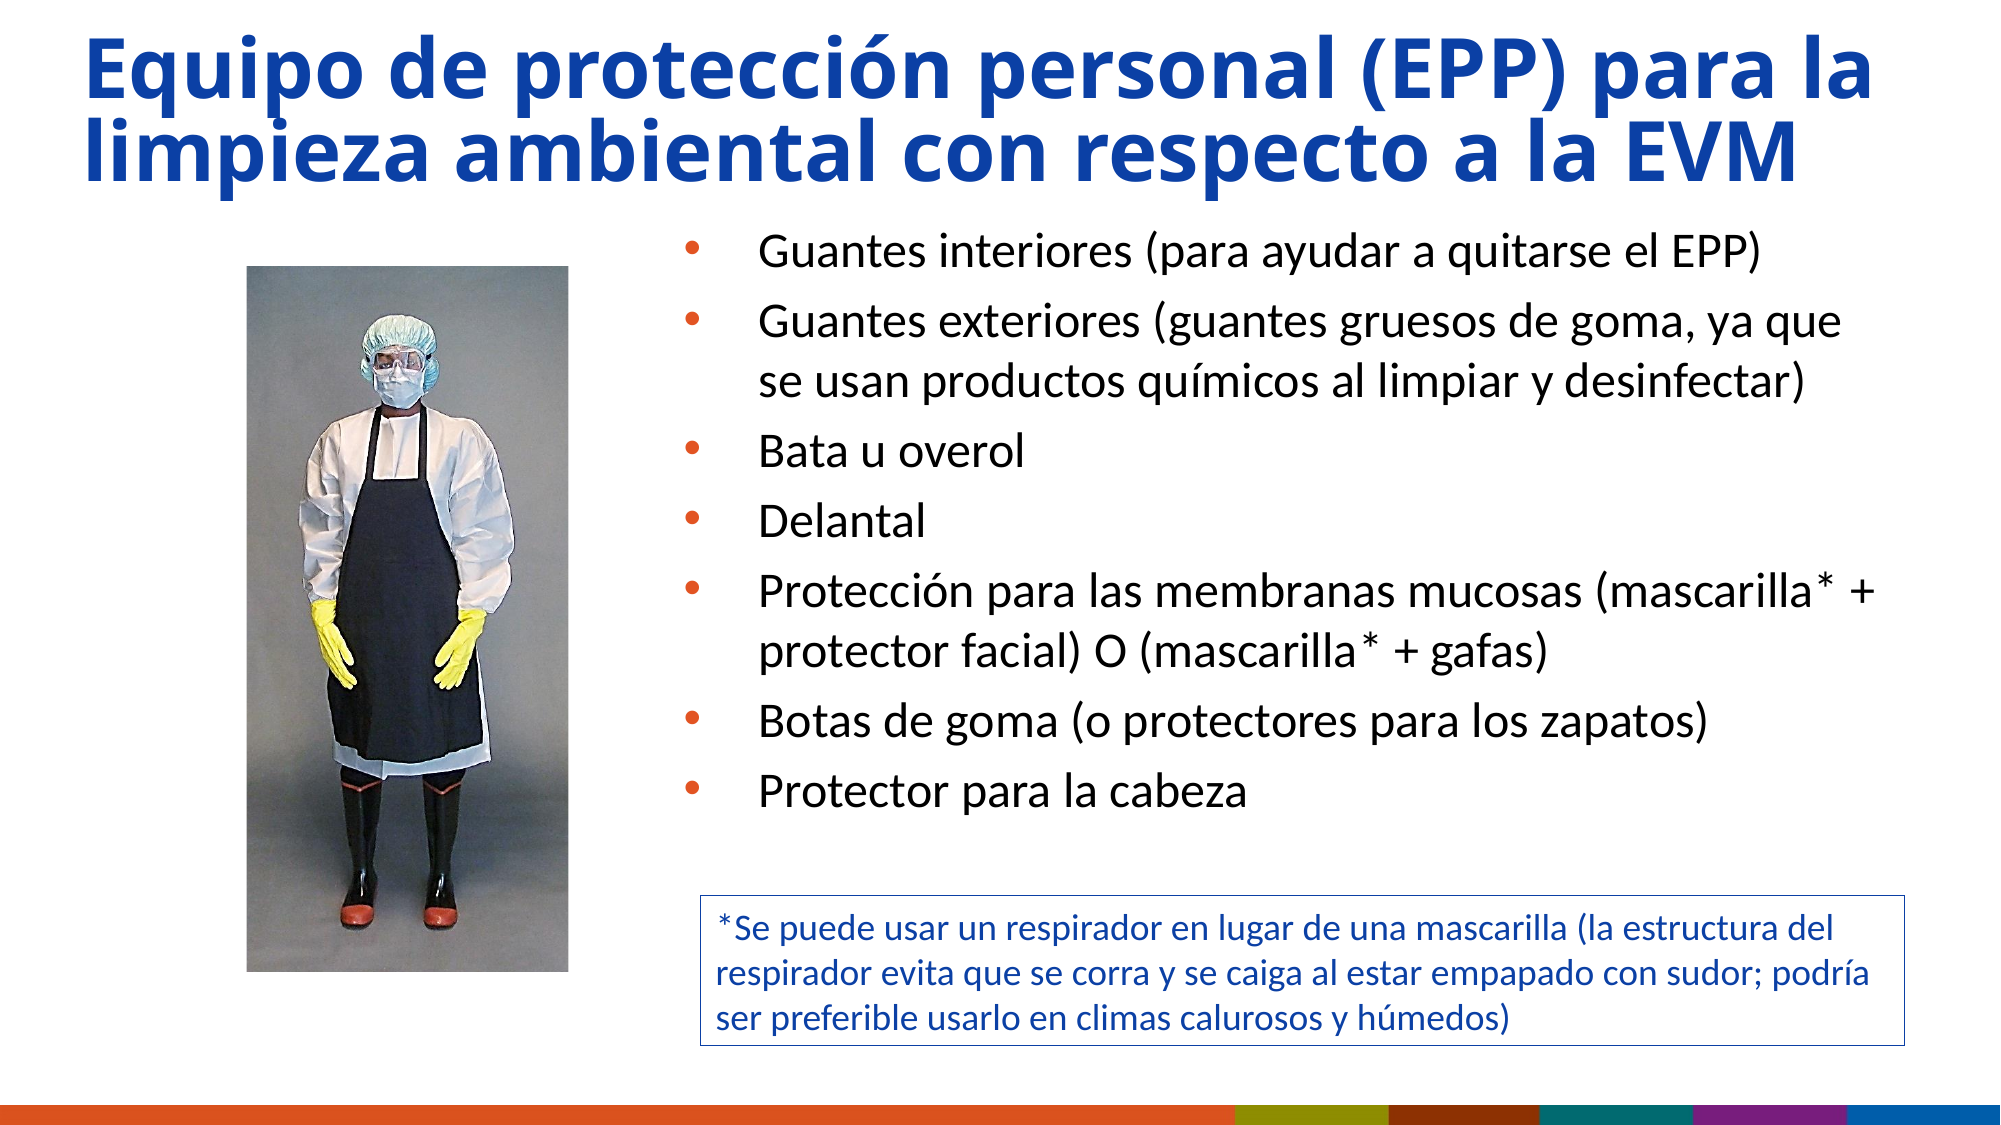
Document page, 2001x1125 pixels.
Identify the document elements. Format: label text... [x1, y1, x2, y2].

picture [0, 1105, 2000, 1125]
text_box *Se puede usar un respirador en lugar de una mascarilla (la estructura del respirador evita que se corra y se caiga al estar empapado con sudor; podría ser preferible usarlo en climas calurosos y húmedos) [700, 895, 1905, 1046]
title Equipo de protección personal (EPP) para la limpieza ambiental con respecto a la EVM [67, 67, 1933, 207]
picture [246, 265, 569, 972]
list Guantes interiores (para ayudar a quitarse el EPP) Guantes exteriores (guantes gruesos de goma, ya que se usan productos químicos al limpiar y desinfectar) Bata u overol Delantal Protección para las membranas mucosas (mascarilla* + protector facial) O (mascarilla* + gafas) Botas de goma (o protectores para los zapatos) Protector para la cabeza [668, 210, 1905, 929]
